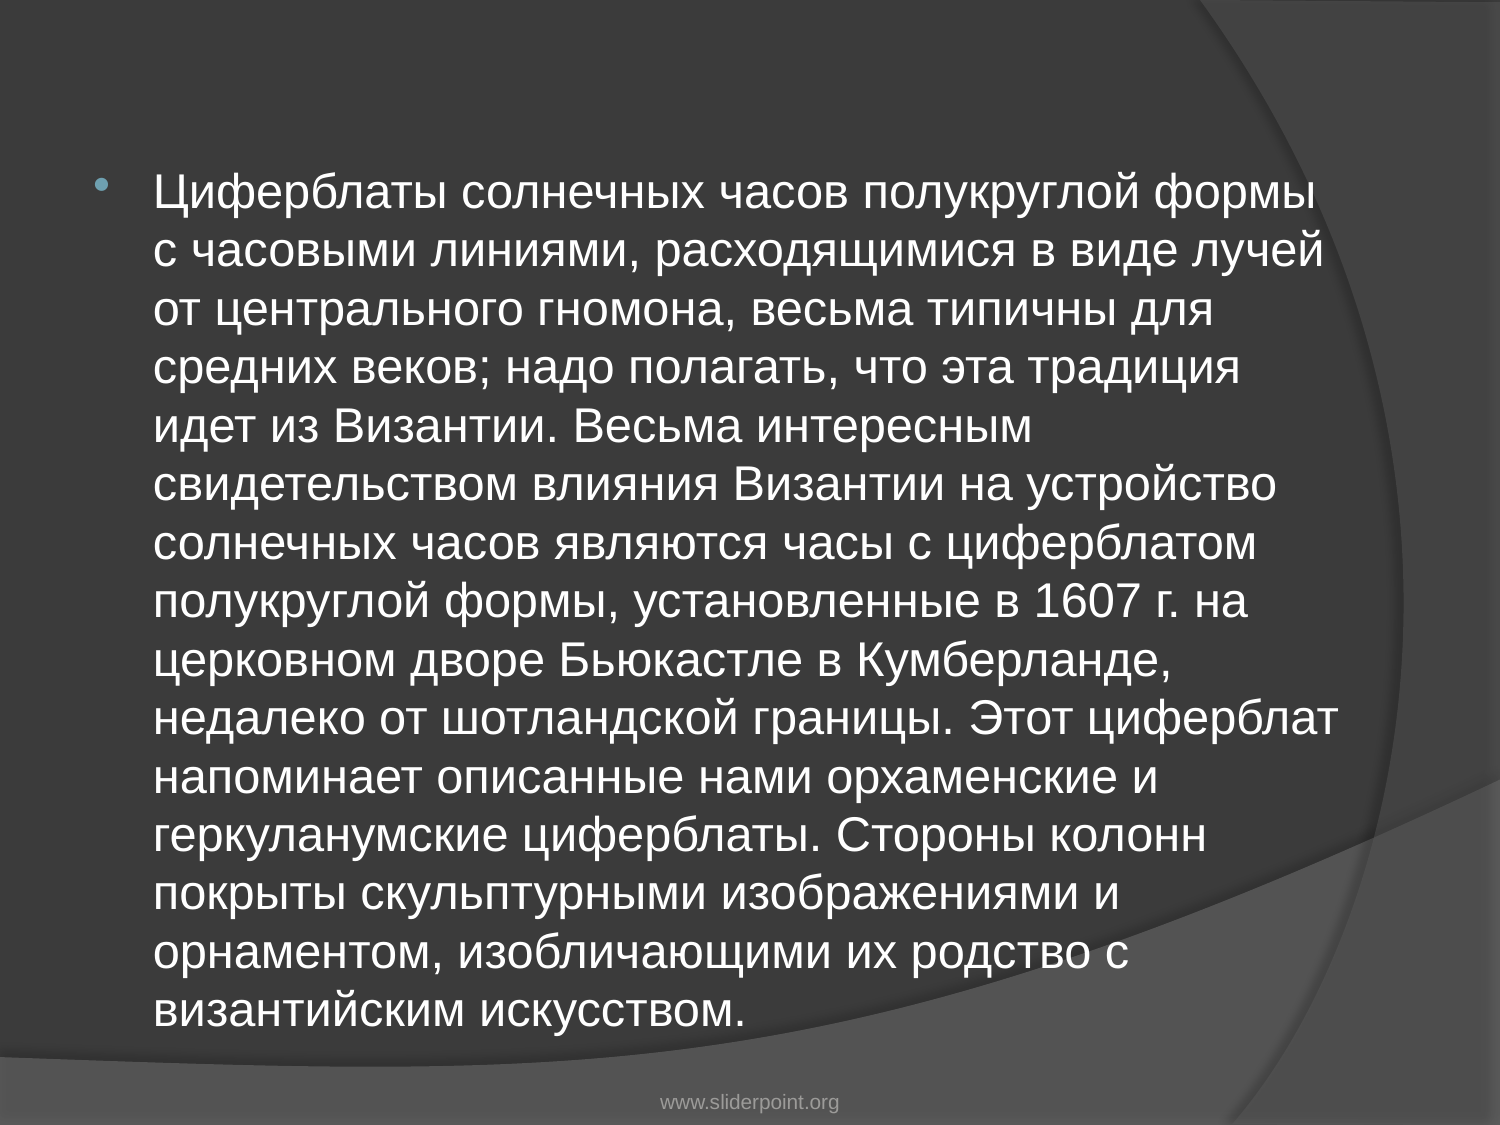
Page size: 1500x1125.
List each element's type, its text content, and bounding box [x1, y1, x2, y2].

list Циферблаты солнечных часов полукруглой формы с часовыми линиями, расходящимися в виде лучей от центрального гномона, весьма типичны для средних веков; надо полагать, что эта традиция идет из Византии. Весьма интересным свидетельством влияния Византии на устройство солнечных часов являются часы с циферблатом полукруглой формы, установленные в 1607 г. на церковном дворе Бьюкастле в Кумберланде, недалеко от шотландской границы. Этот циферблат напоминает описанные нами орхаменские и геркуланумские циферблаты. Стороны колонн покрыты скульптурными изображениями и орнаментом, изобличающими их родство с византийским искусством. [75, 152, 1360, 1067]
footer www.sliderpoint.org [512, 1053, 988, 1114]
